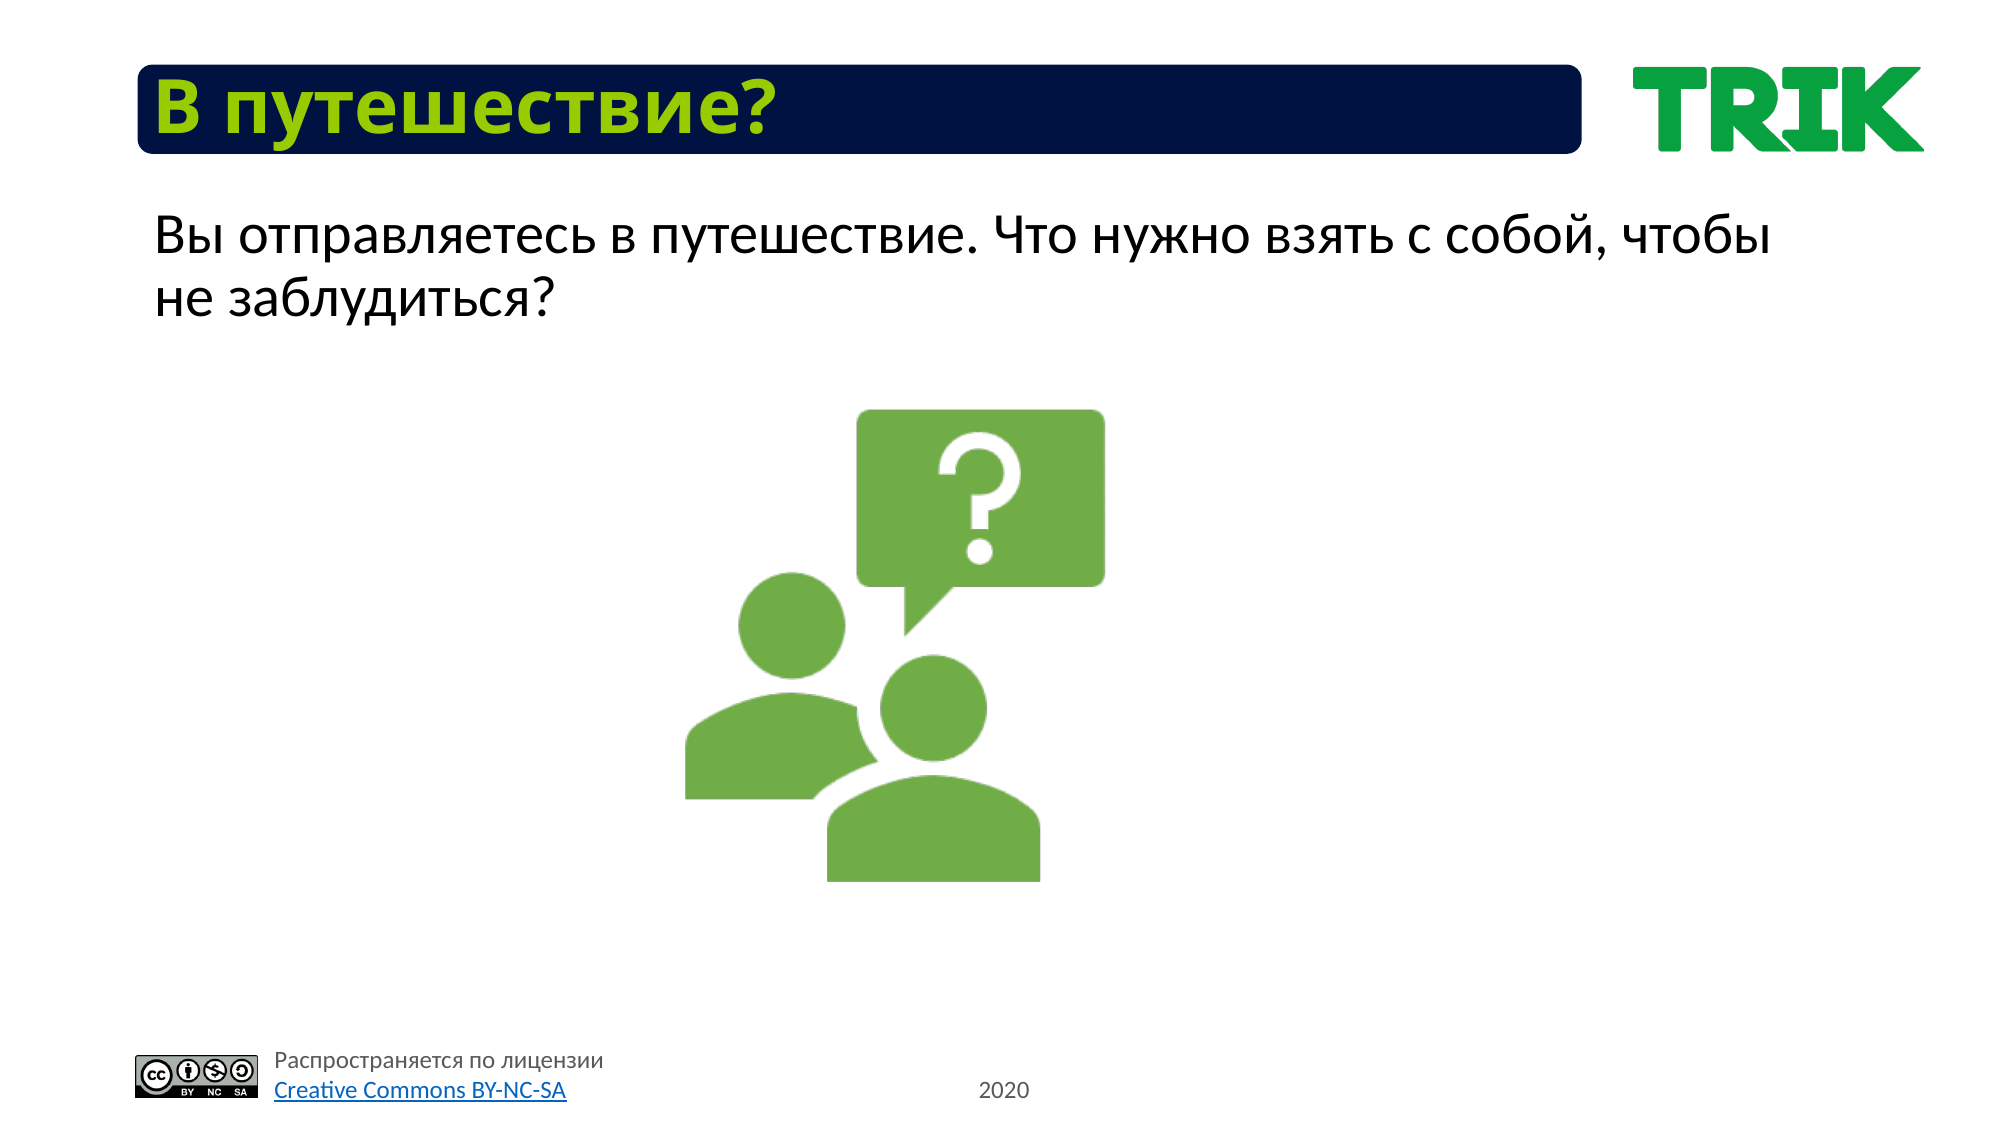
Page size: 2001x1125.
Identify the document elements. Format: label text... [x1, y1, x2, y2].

list Вы отправляетесь в путешествие. Что нужно взять с собой, чтобы не заблудиться? [121, 196, 1847, 390]
title В путешествие? [137, 61, 1582, 163]
picture [1631, 64, 1924, 154]
picture [135, 1055, 258, 1098]
picture [612, 362, 1179, 930]
